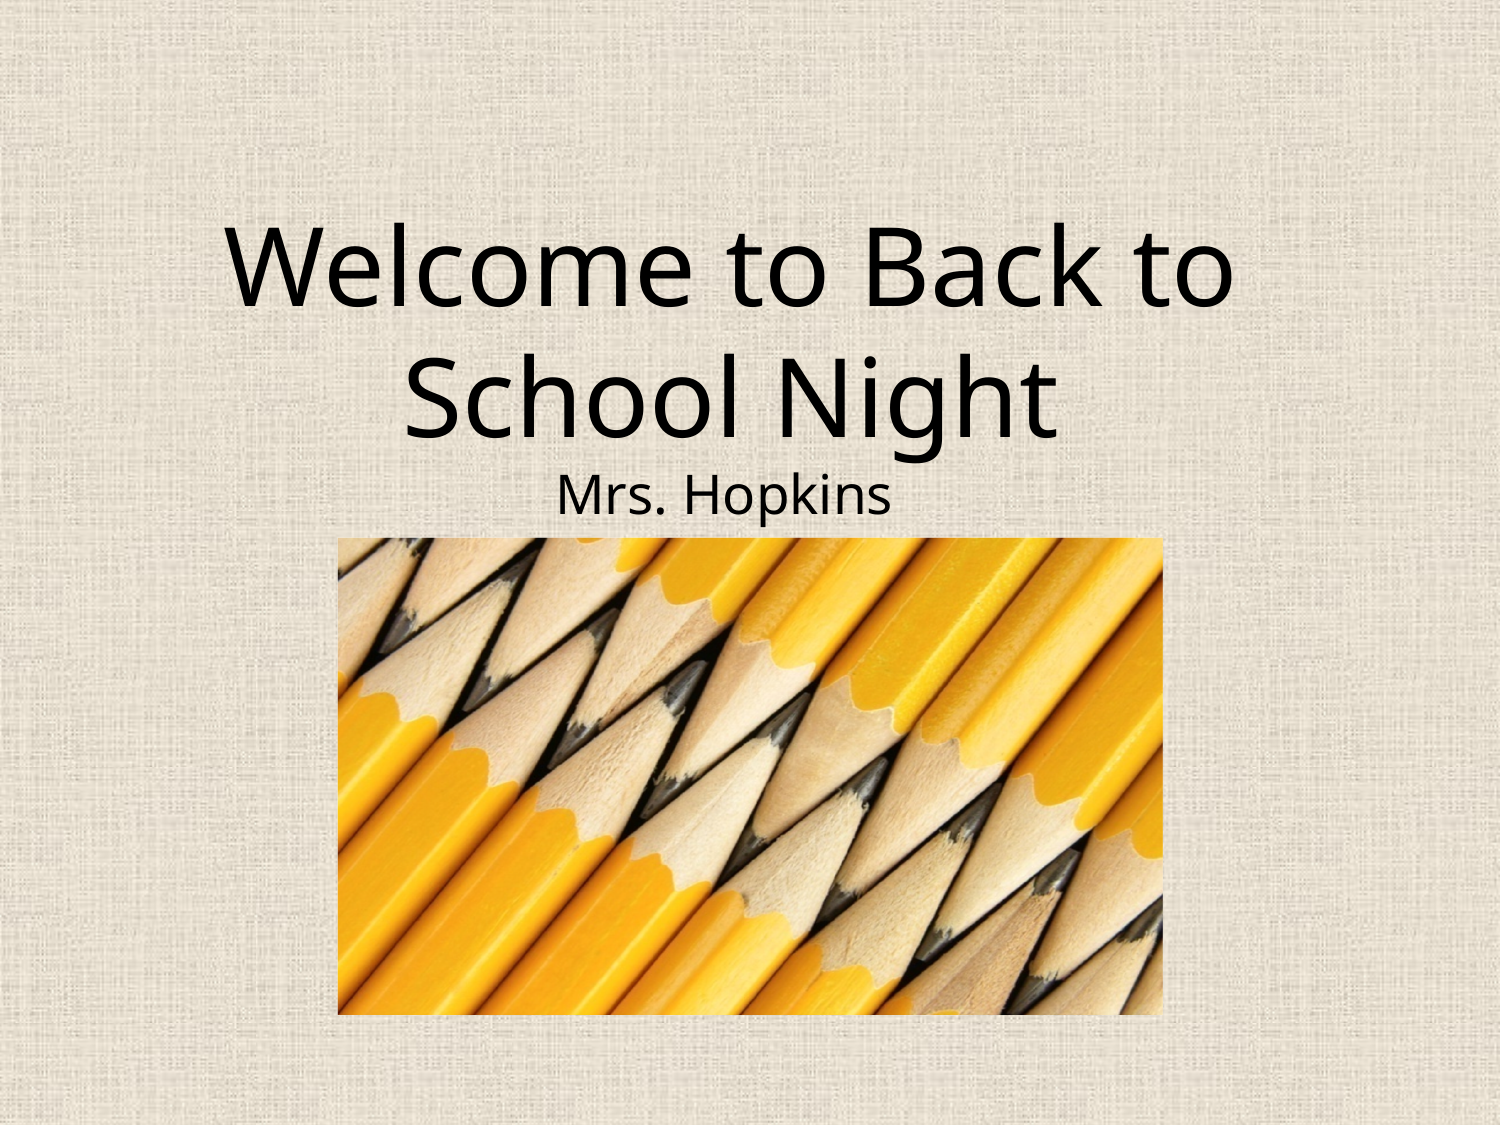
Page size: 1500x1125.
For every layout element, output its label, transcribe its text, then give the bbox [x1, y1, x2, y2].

picture [338, 363, 1162, 1125]
title Welcome to Back to School Night Mrs. Hopkins [75, 187, 1388, 742]
